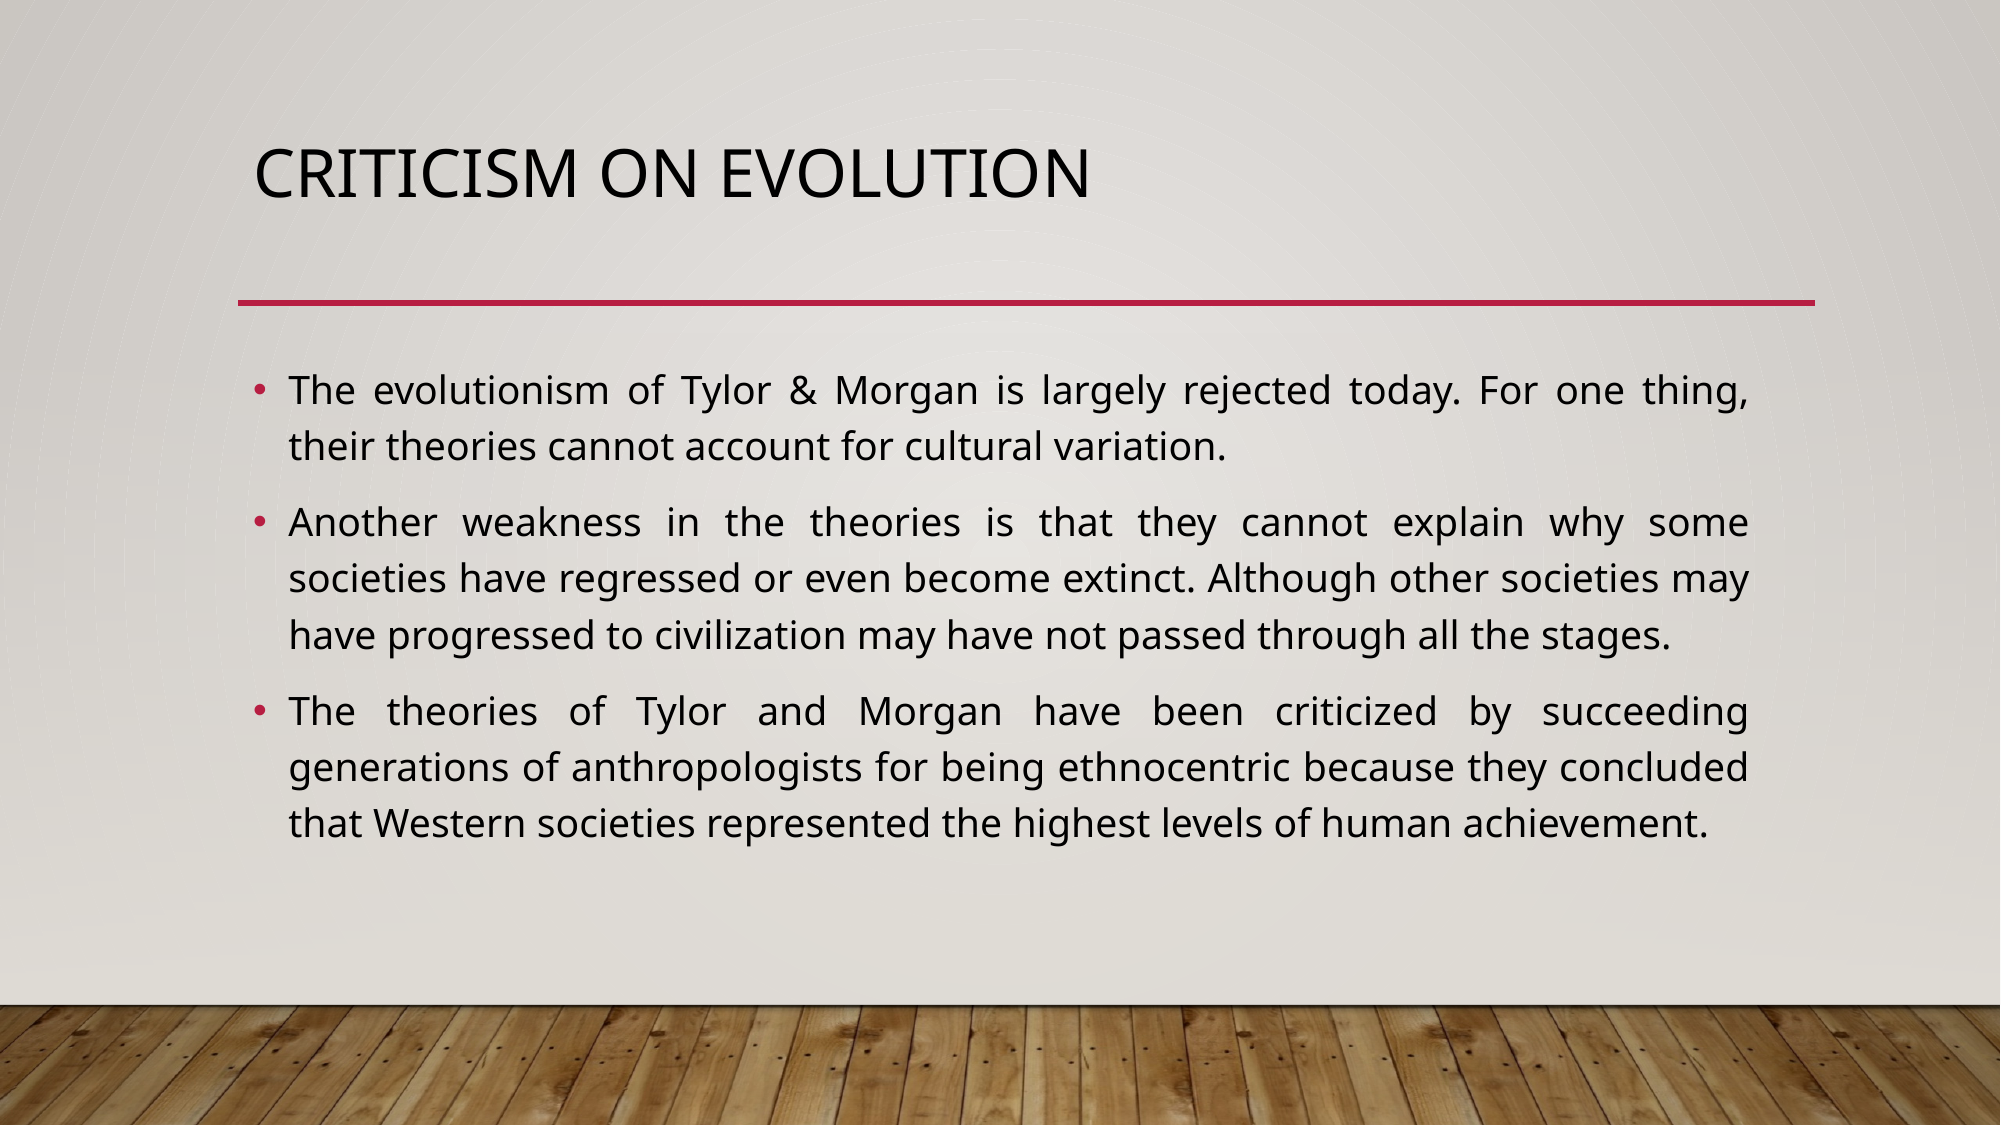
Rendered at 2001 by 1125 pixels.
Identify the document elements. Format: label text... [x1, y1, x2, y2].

title Criticism on Evolution [238, 131, 1814, 305]
list The evolutionism of Tylor & Morgan is largely rejected today. For one thing, their theories cannot account for cultural variation. Another weakness in the theories is that they cannot explain why some societies have regressed or even become extinct. Although other societies may have progressed to civilization may have not passed through all the stages. The theories of Tylor and Morgan have been criticized by succeeding generations of anthropologists for being ethnocentric because they concluded that Western societies represented the highest levels of human achievement. [238, 348, 1767, 966]
picture [0, 1005, 2000, 1125]
